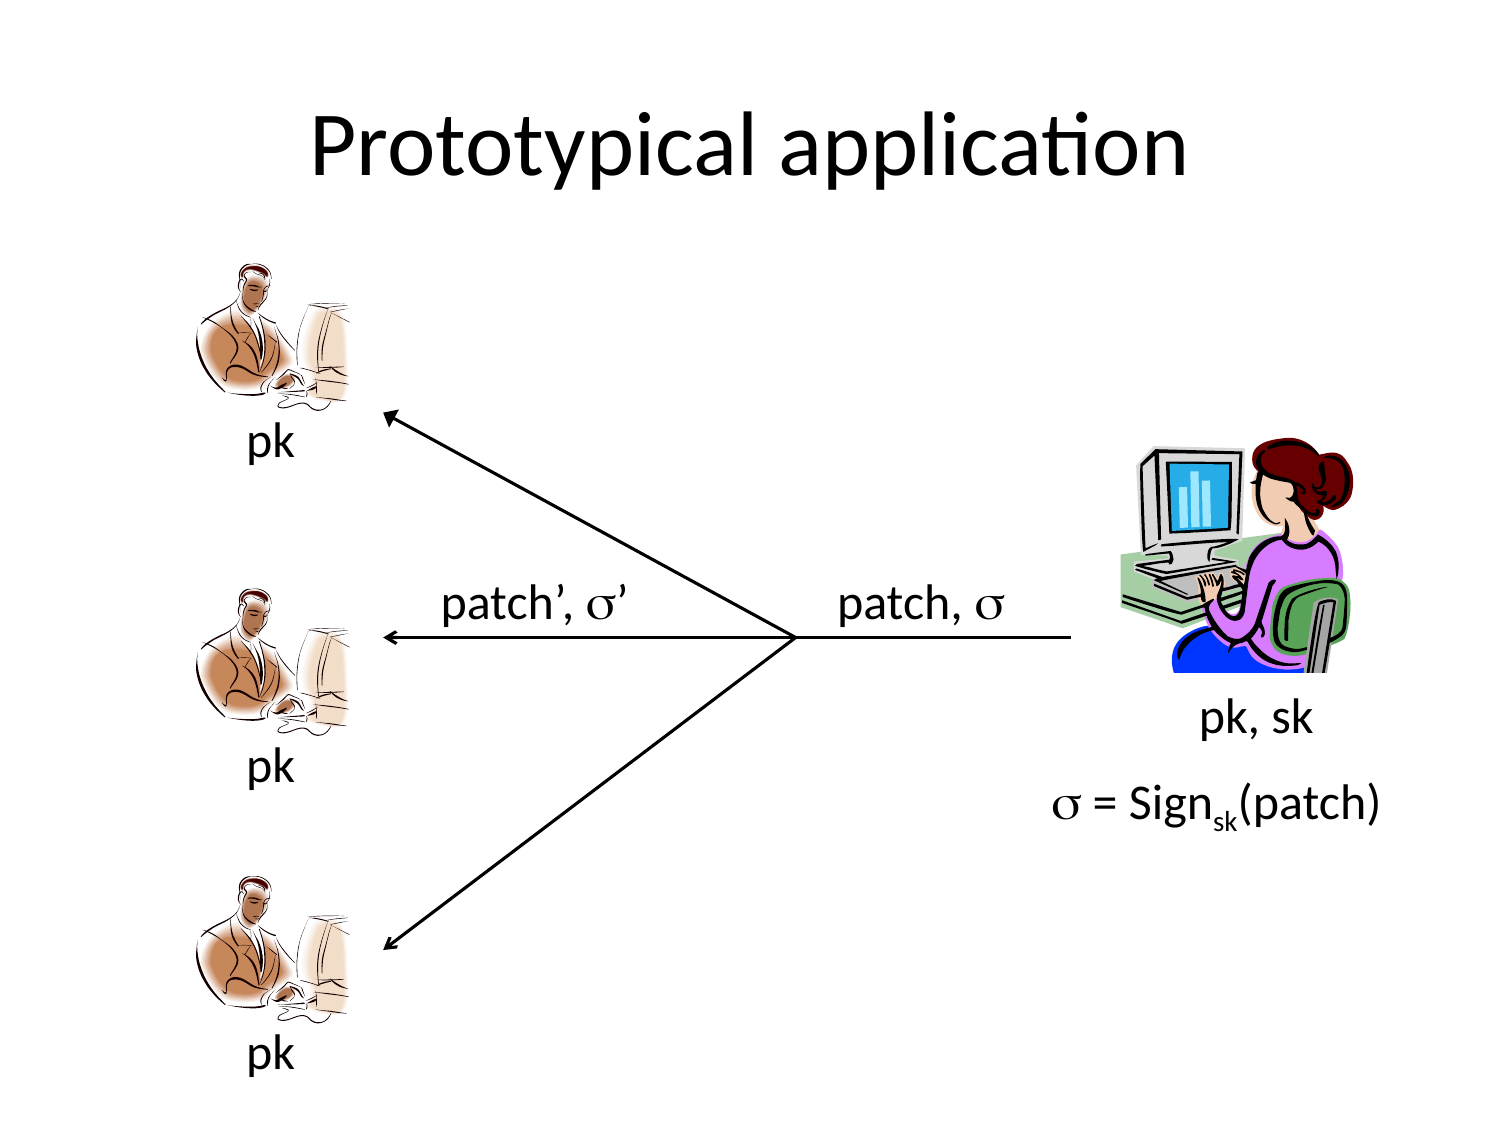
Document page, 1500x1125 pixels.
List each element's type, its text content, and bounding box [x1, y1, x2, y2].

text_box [382, 637, 796, 951]
text_box pk [231, 422, 310, 475]
text_box pk [231, 747, 310, 800]
text_box  = Signsk(patch) [1036, 761, 1397, 845]
title Prototypical application [75, 45, 1425, 233]
picture [191, 262, 350, 413]
text_box pk, sk [1183, 685, 1329, 751]
picture [191, 874, 350, 1026]
picture [1120, 437, 1354, 676]
text_box patch,  [822, 561, 1020, 636]
text_box pk [231, 1035, 310, 1088]
picture [191, 587, 350, 738]
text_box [382, 412, 796, 635]
